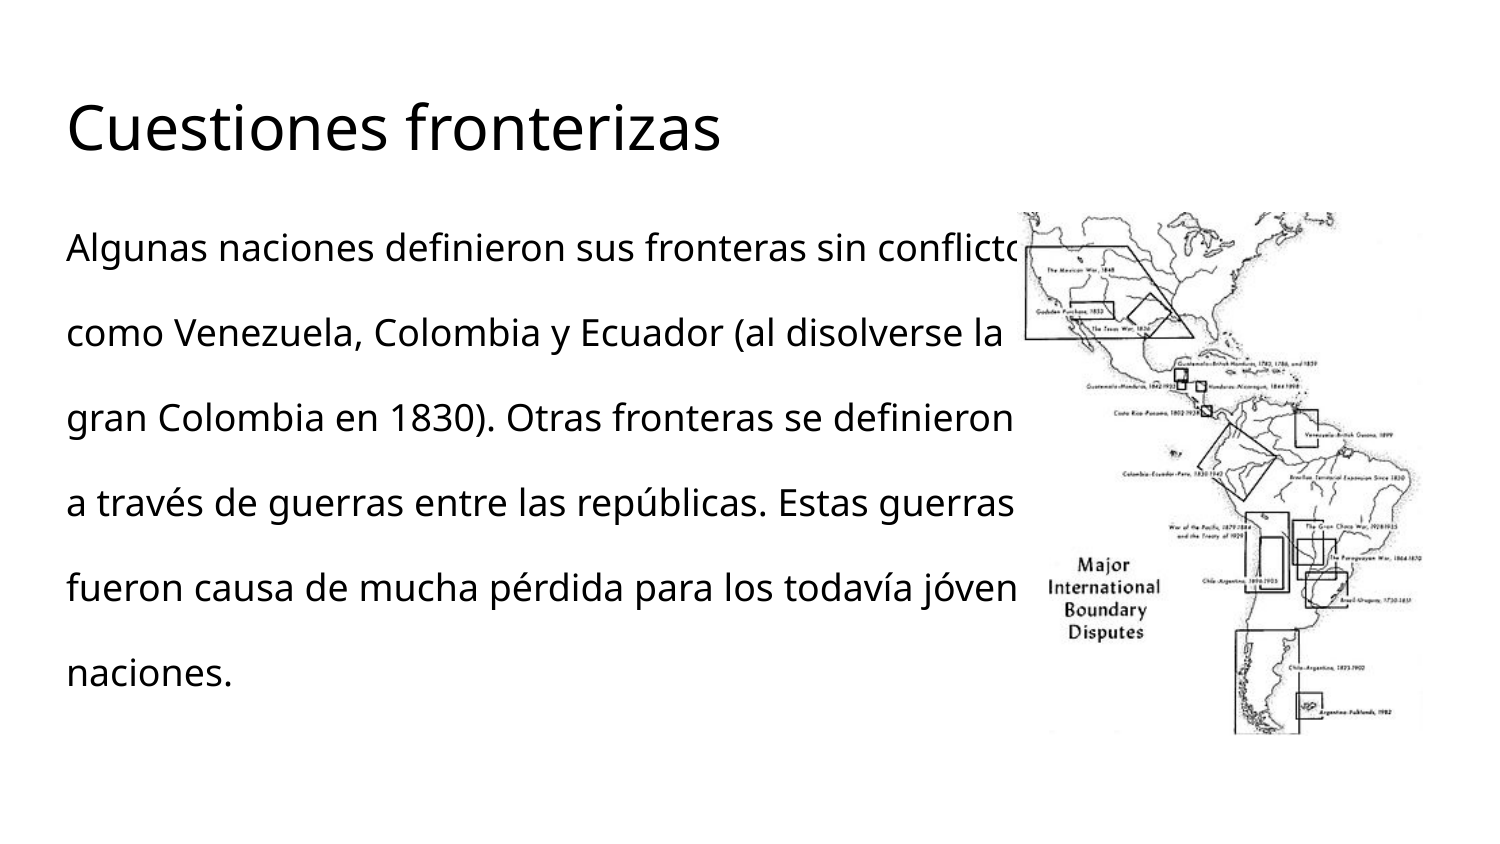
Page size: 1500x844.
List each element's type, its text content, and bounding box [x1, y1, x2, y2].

picture [1017, 211, 1423, 736]
list Algunas naciones definieron sus fronteras sin conflictos como Venezuela, Colombia y Ecuador (al disolverse la gran Colombia en 1830). Otras fronteras se definieron a través de guerras entre las repúblicas. Estas guerras fueron causa de mucha pérdida para los todavía jóvenes naciones. [51, 202, 1449, 750]
title Cuestiones fronterizas [51, 72, 1449, 167]
